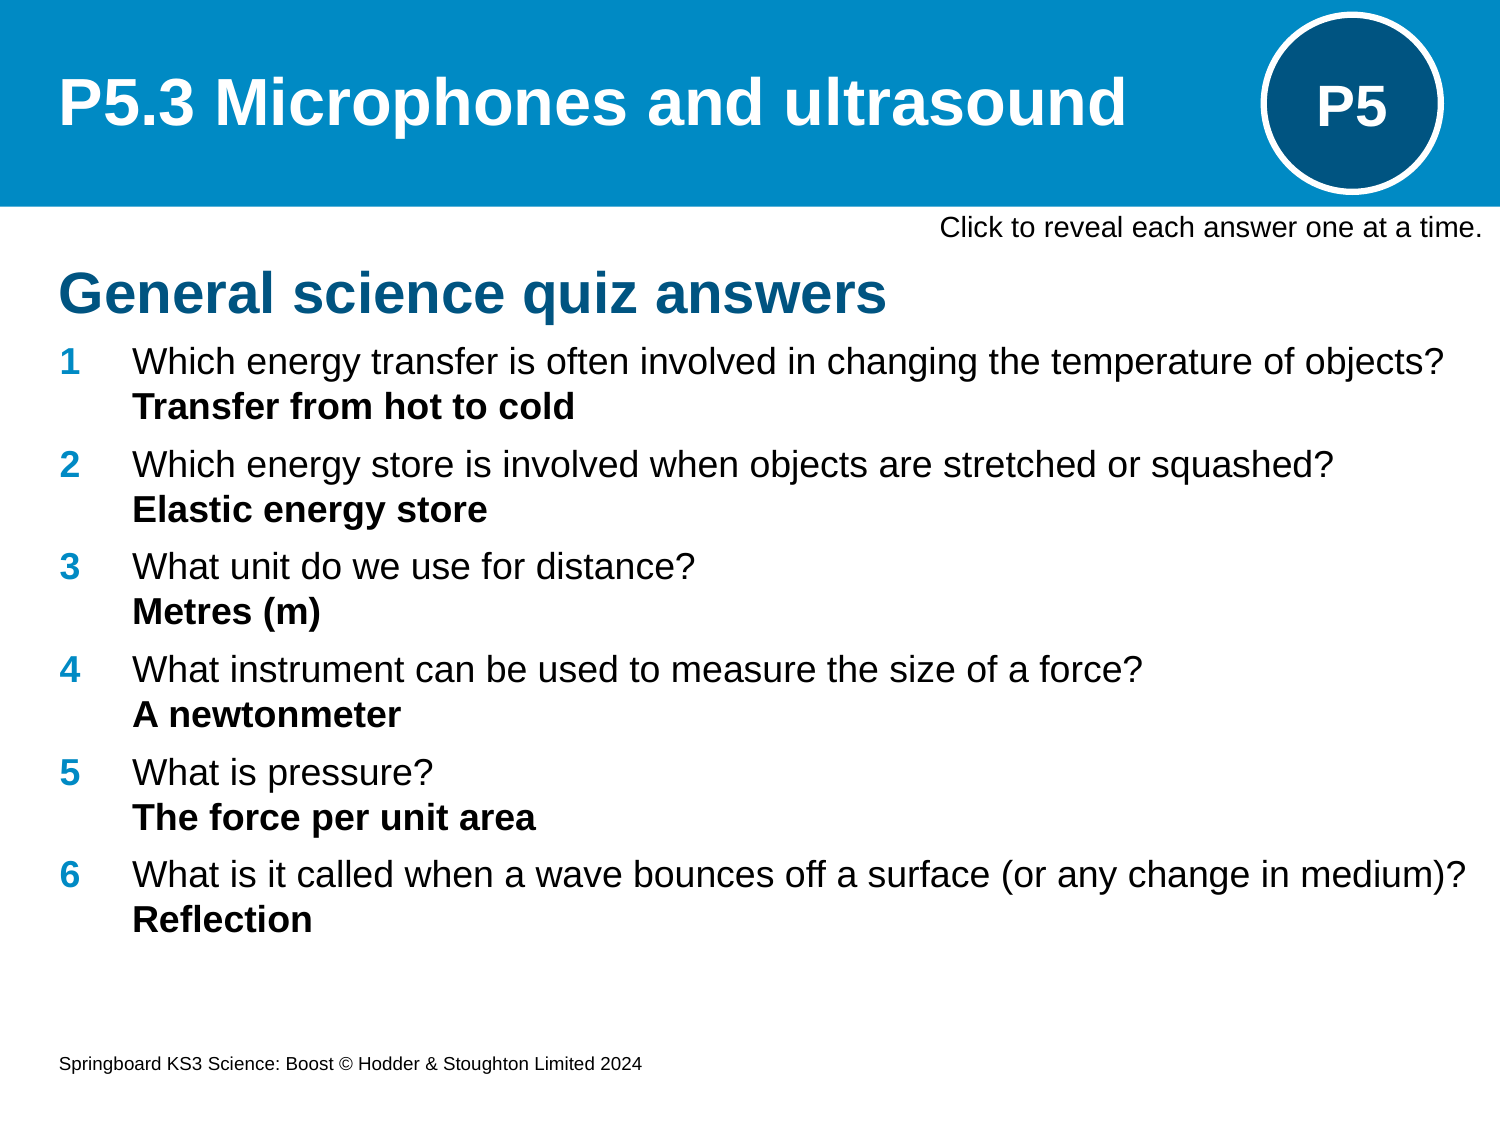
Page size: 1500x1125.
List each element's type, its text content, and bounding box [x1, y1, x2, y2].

list General science quiz answers 1 Which energy transfer is often involved in changing the temperature of objects? Transfer from hot to cold 2 Which energy store is involved when objects are stretched or squashed? Elastic energy store 3 What unit do we use for distance? Metres (m) 4 What instrument can be used to measure the size of a force? A newtonmeter 5 What is pressure? The force per unit area 6 What is it called when a wave bounces off a surface (or any change in medium)? Reflection [59, 248, 1474, 987]
text_box P5 [1262, 13, 1442, 193]
text_box Click to reveal each answer one at a time. [935, 208, 1489, 244]
title P5.3 Microphones and ultrasound [59, 0, 1240, 207]
footer Springboard KS3 Science: Boost © Hodder & Stoughton Limited 2024 [59, 1033, 680, 1094]
picture [1411, 34, 1421, 44]
picture [1283, 162, 1293, 172]
